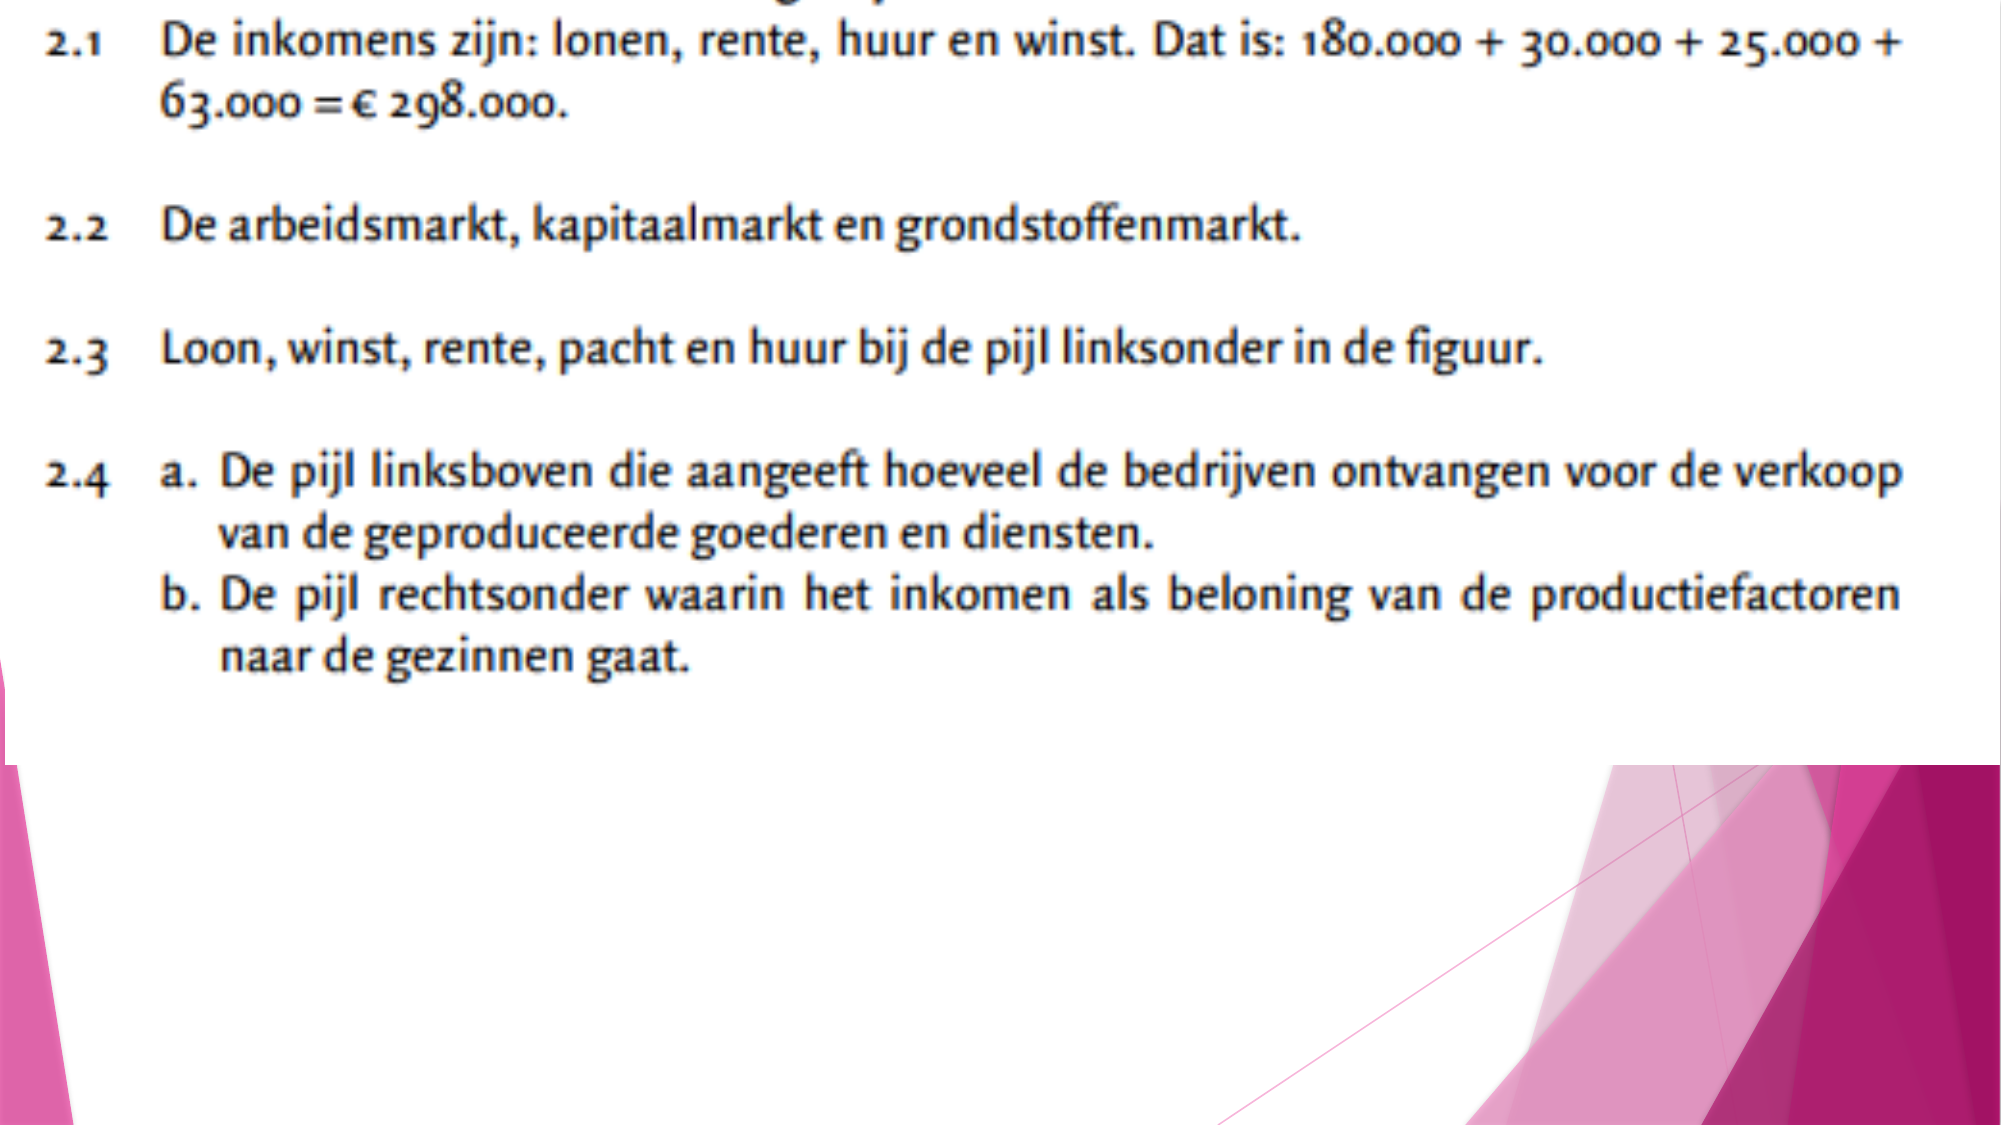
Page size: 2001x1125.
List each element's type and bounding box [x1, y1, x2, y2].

picture [4, 0, 2000, 766]
